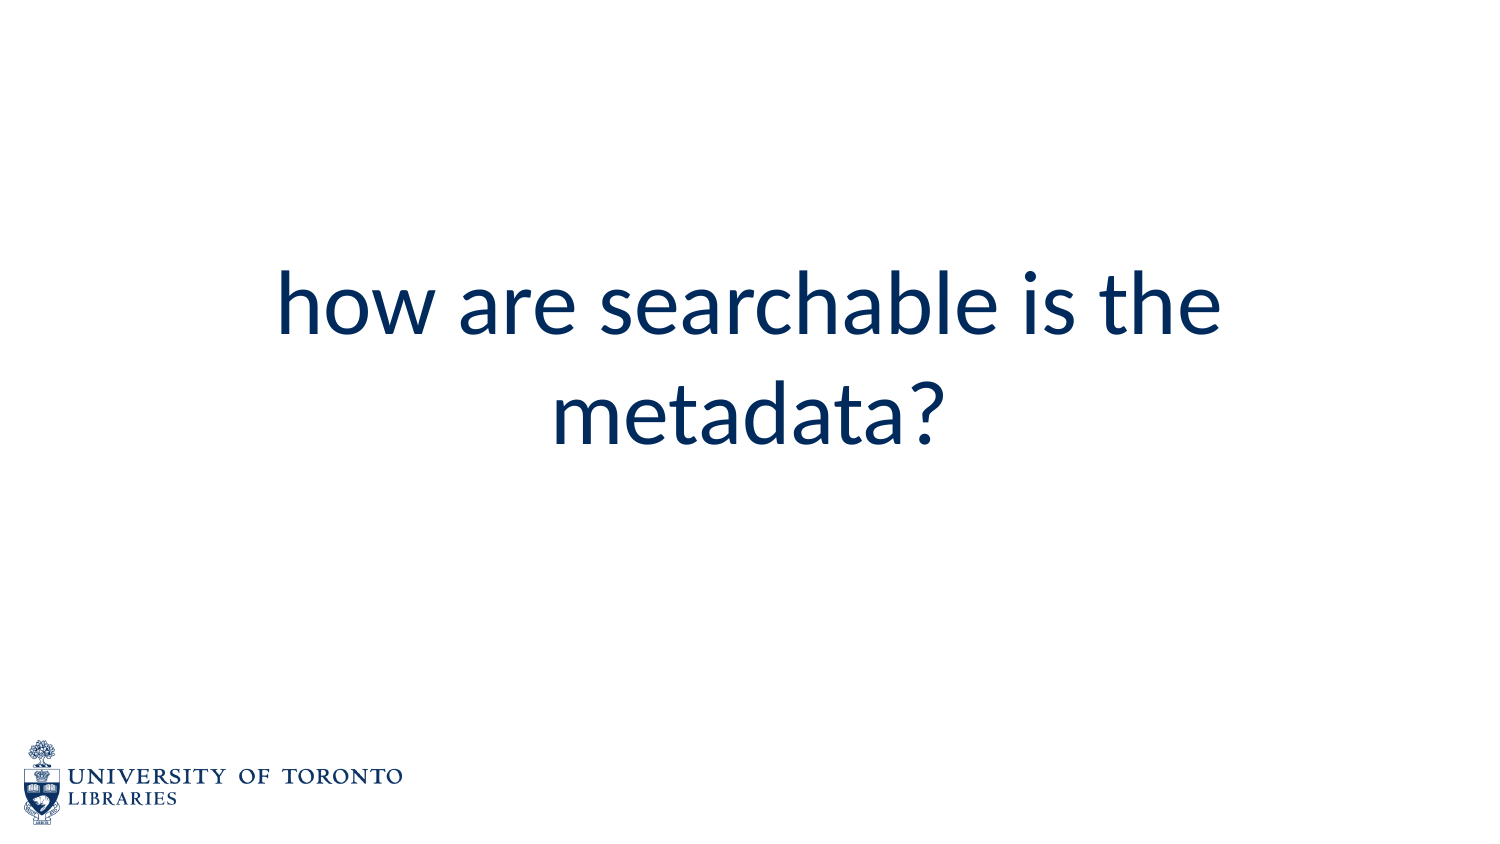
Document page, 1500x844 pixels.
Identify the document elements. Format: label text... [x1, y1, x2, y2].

picture [24, 740, 402, 825]
title how are searchable is the metadata? [112, 262, 1388, 443]
